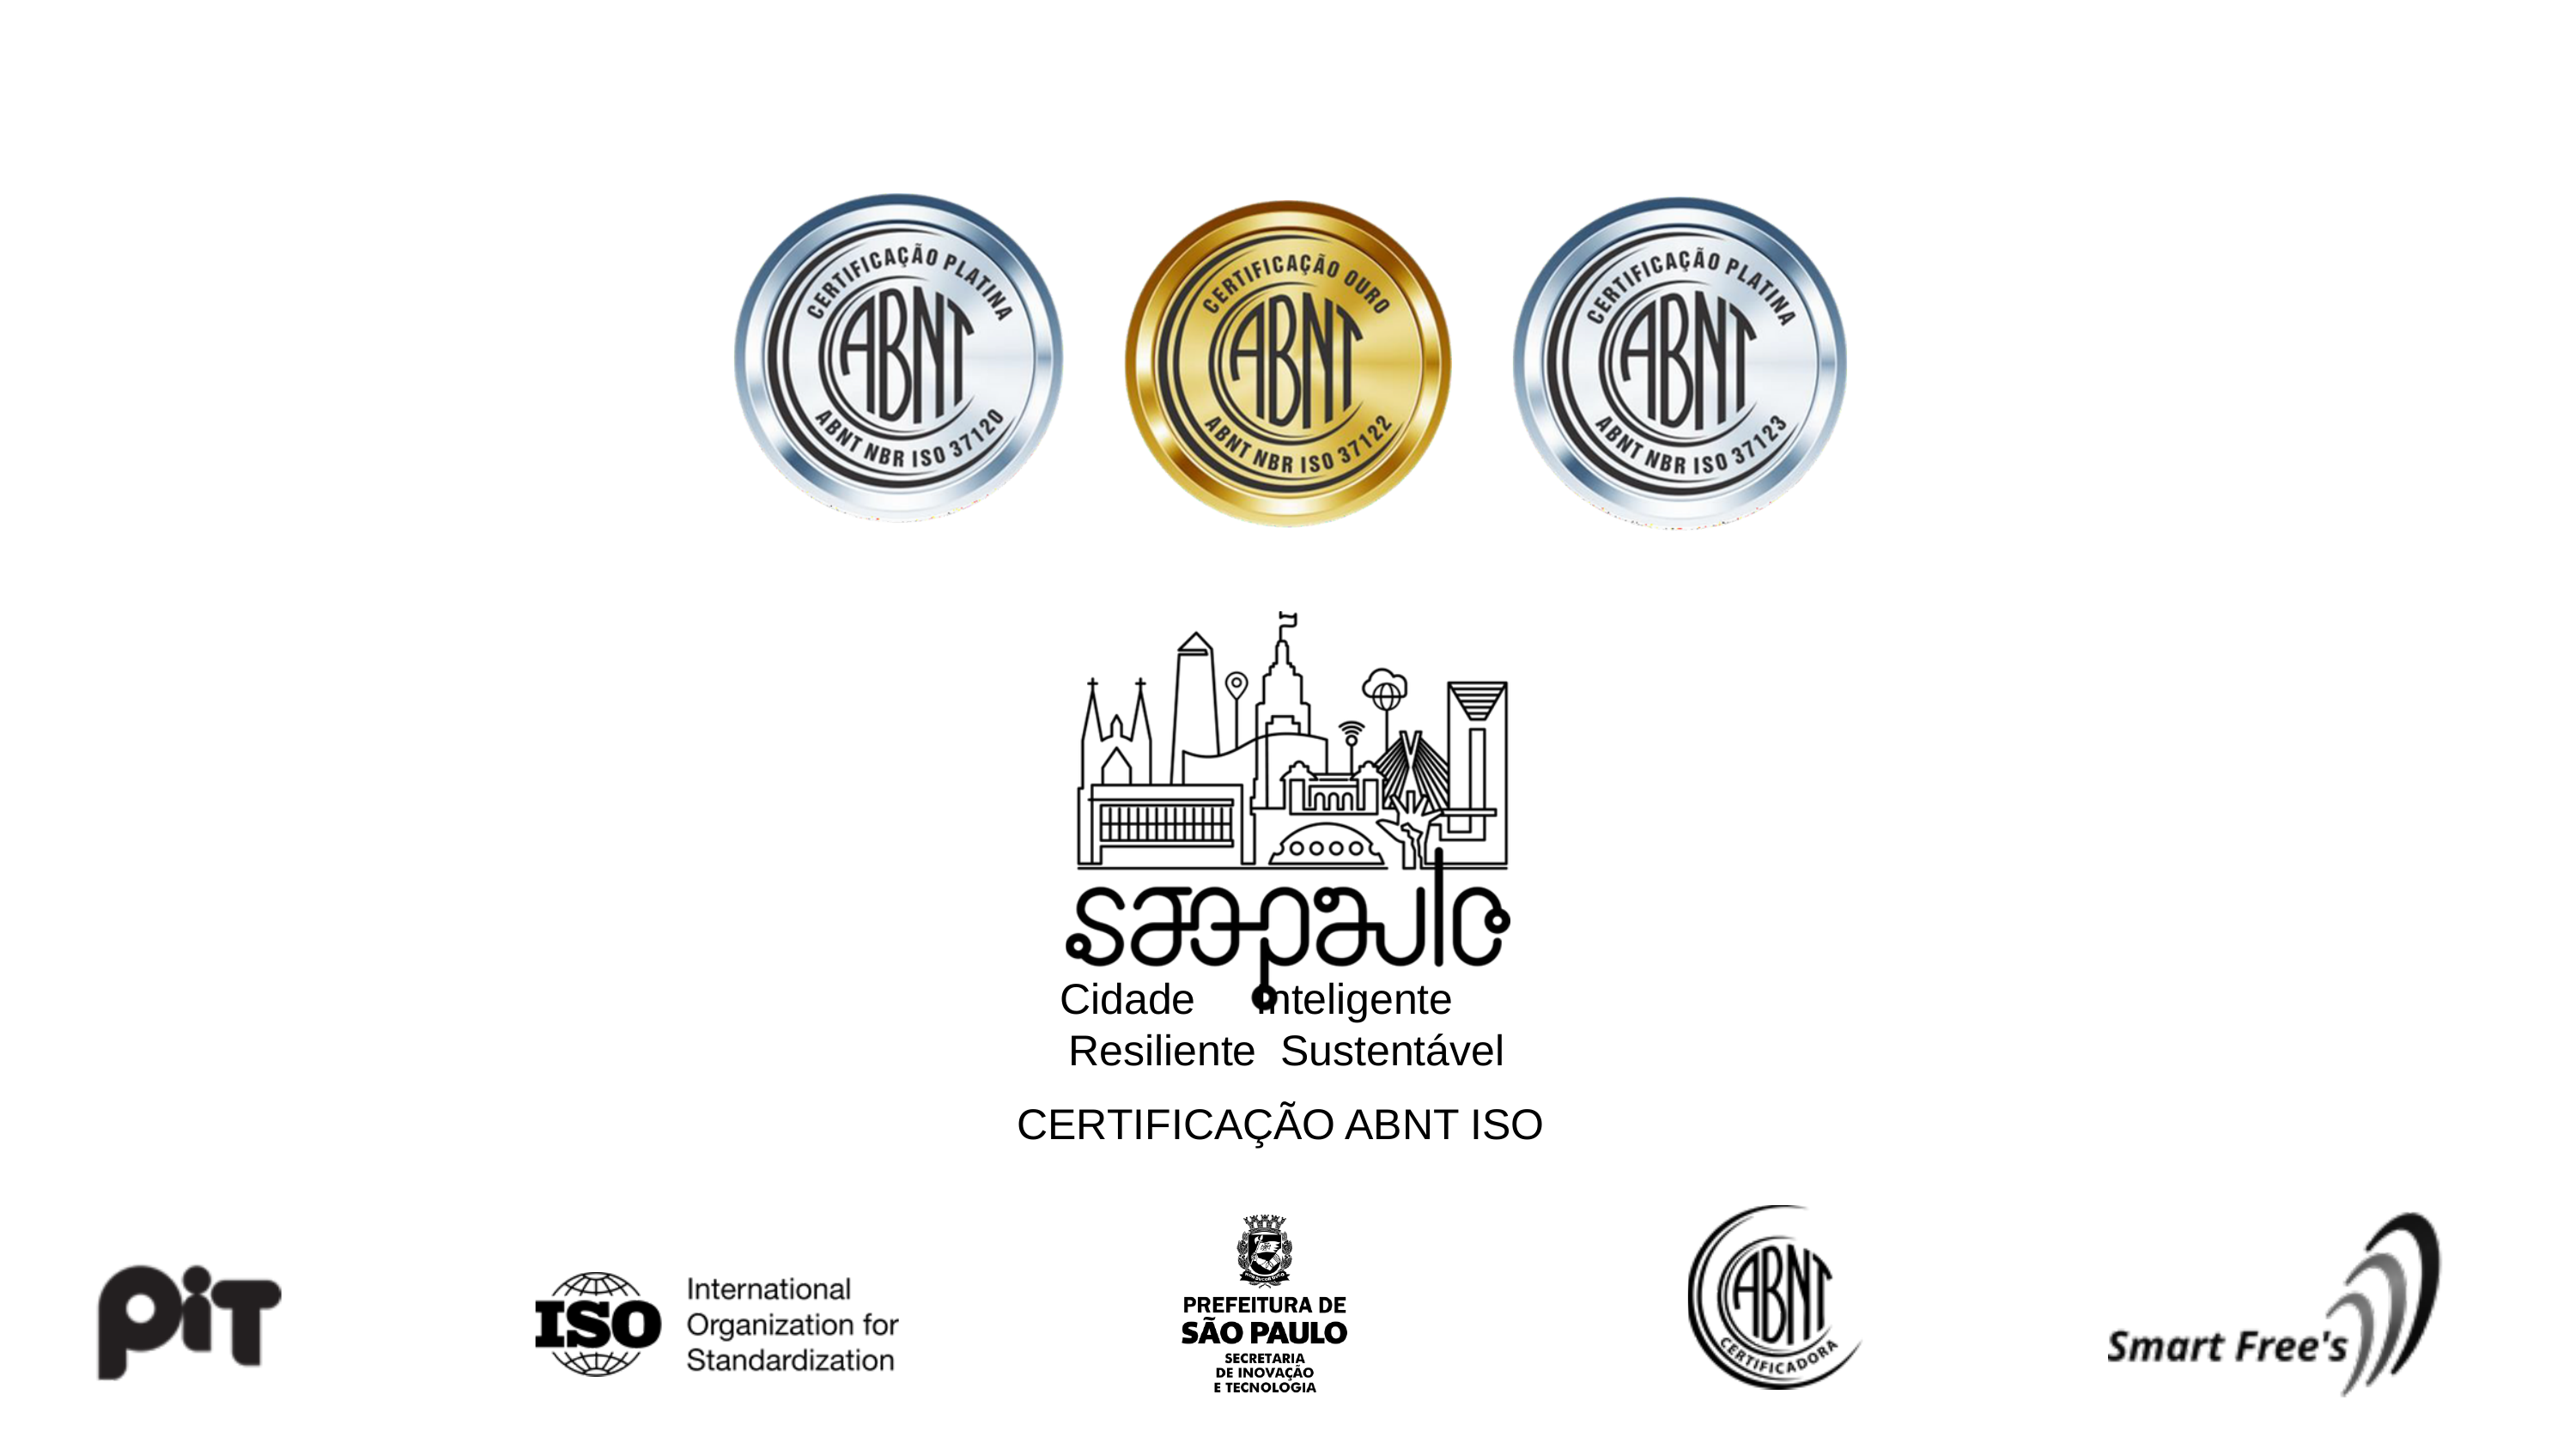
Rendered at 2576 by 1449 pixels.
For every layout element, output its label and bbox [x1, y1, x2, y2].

text_box [1687, 1205, 1863, 1391]
text_box [535, 1272, 899, 1377]
text_box [2108, 1203, 2458, 1400]
text_box [983, 610, 1578, 1154]
picture [1120, 1151, 1413, 1445]
text_box [1124, 200, 1452, 528]
text_box [1512, 197, 1848, 531]
text_box [733, 193, 1064, 524]
text_box [78, 1249, 282, 1400]
